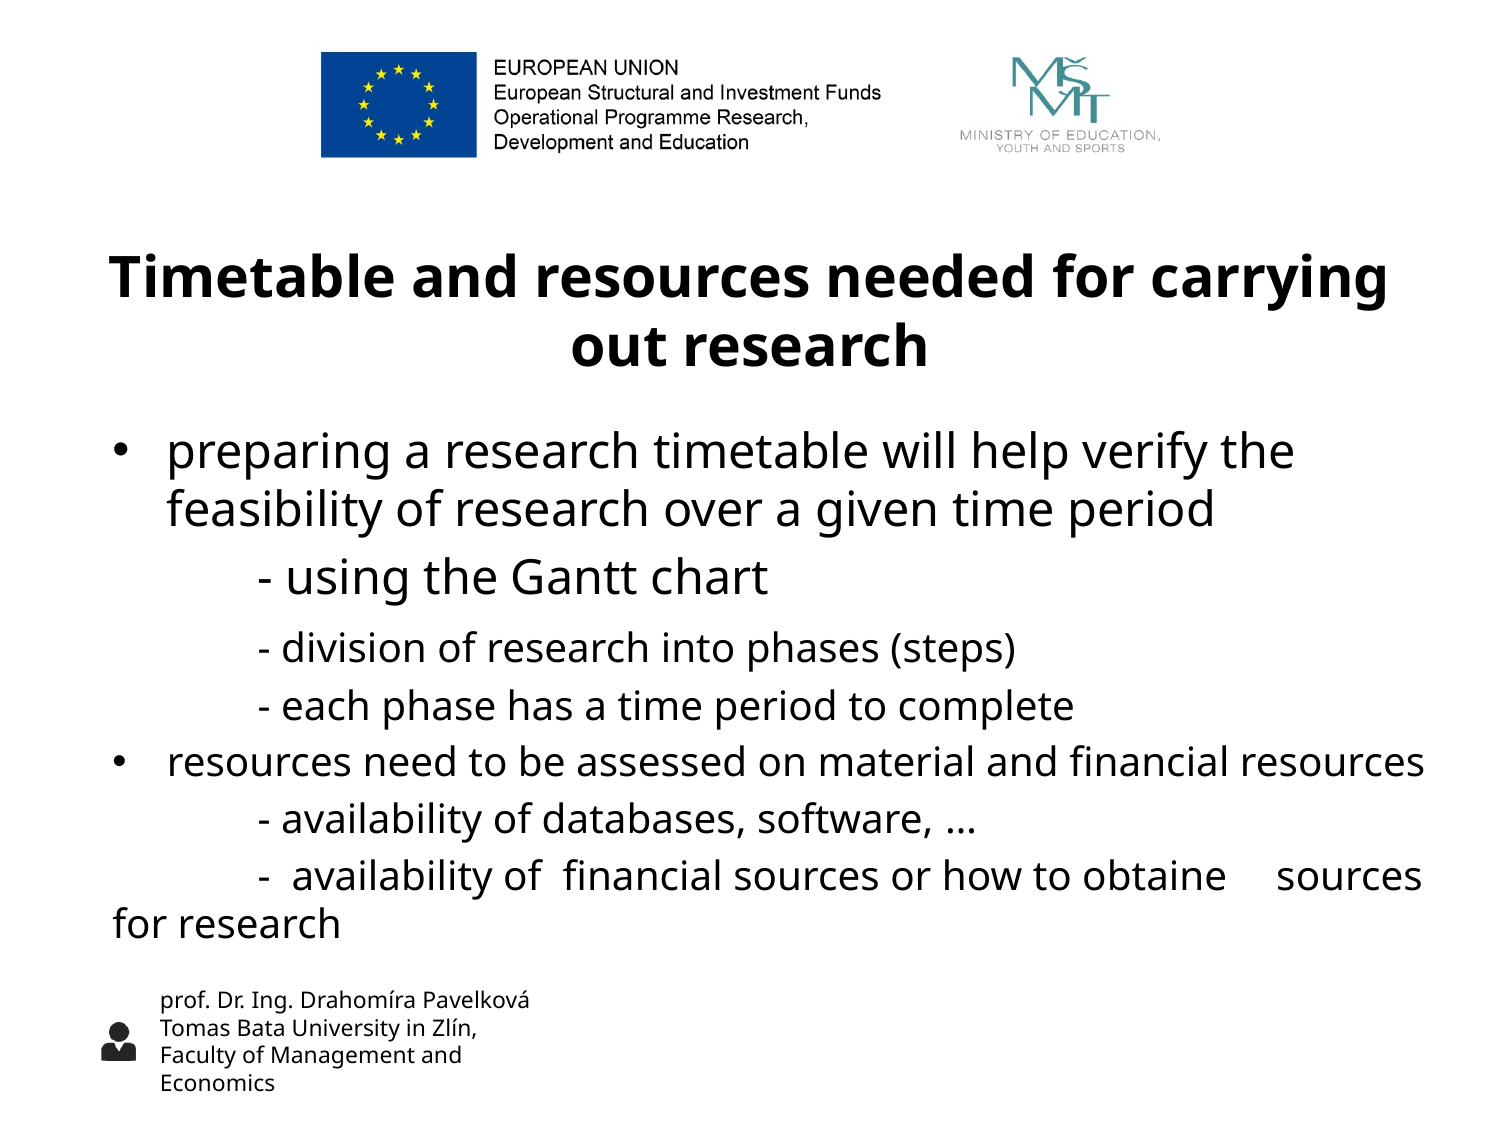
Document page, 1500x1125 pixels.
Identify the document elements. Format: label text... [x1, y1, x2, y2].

title Timetable and resources needed for carrying out research [75, 232, 1425, 386]
list preparing a research timetable will help verify the feasibility of research over a given time period - using the Gantt chart - division of research into phases (steps) - each phase has a time period to complete resources need to be assessed on material and financial resources - availability of databases, software, … - availability of financial sources or how to obtaine sources for research [97, 344, 1448, 1000]
picture [101, 1021, 136, 1062]
footer prof. Dr. Ing. Drahomíra Pavelková Tomas Bata University in Zlín, Faculty of Management and Economics [145, 999, 550, 1083]
picture [268, 0, 1212, 210]
